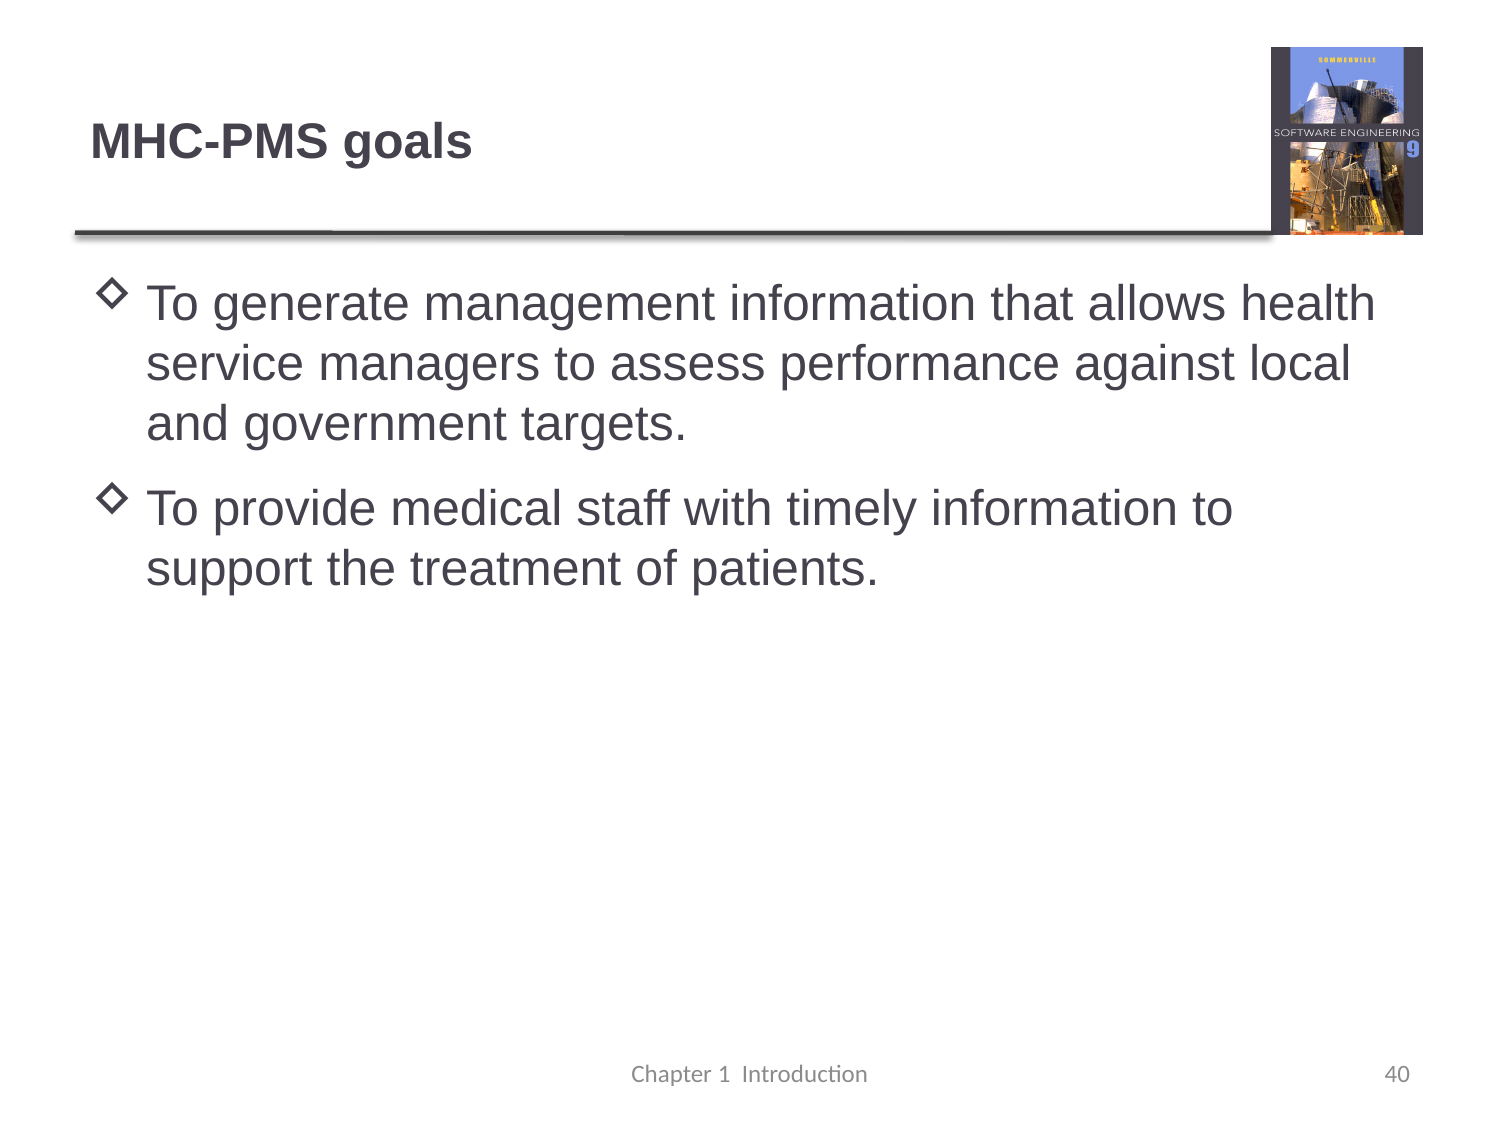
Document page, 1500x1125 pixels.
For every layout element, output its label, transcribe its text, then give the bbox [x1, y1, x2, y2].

footer Chapter 1 Introduction [512, 1042, 988, 1103]
list To generate management information that allows health service managers to assess performance against local and government targets. To provide medical staff with timely information to support the treatment of patients. [75, 262, 1425, 1005]
picture [1272, 47, 1423, 235]
title MHC-PMS goals [74, 44, 1272, 233]
slide_number 40 [1074, 1042, 1425, 1103]
